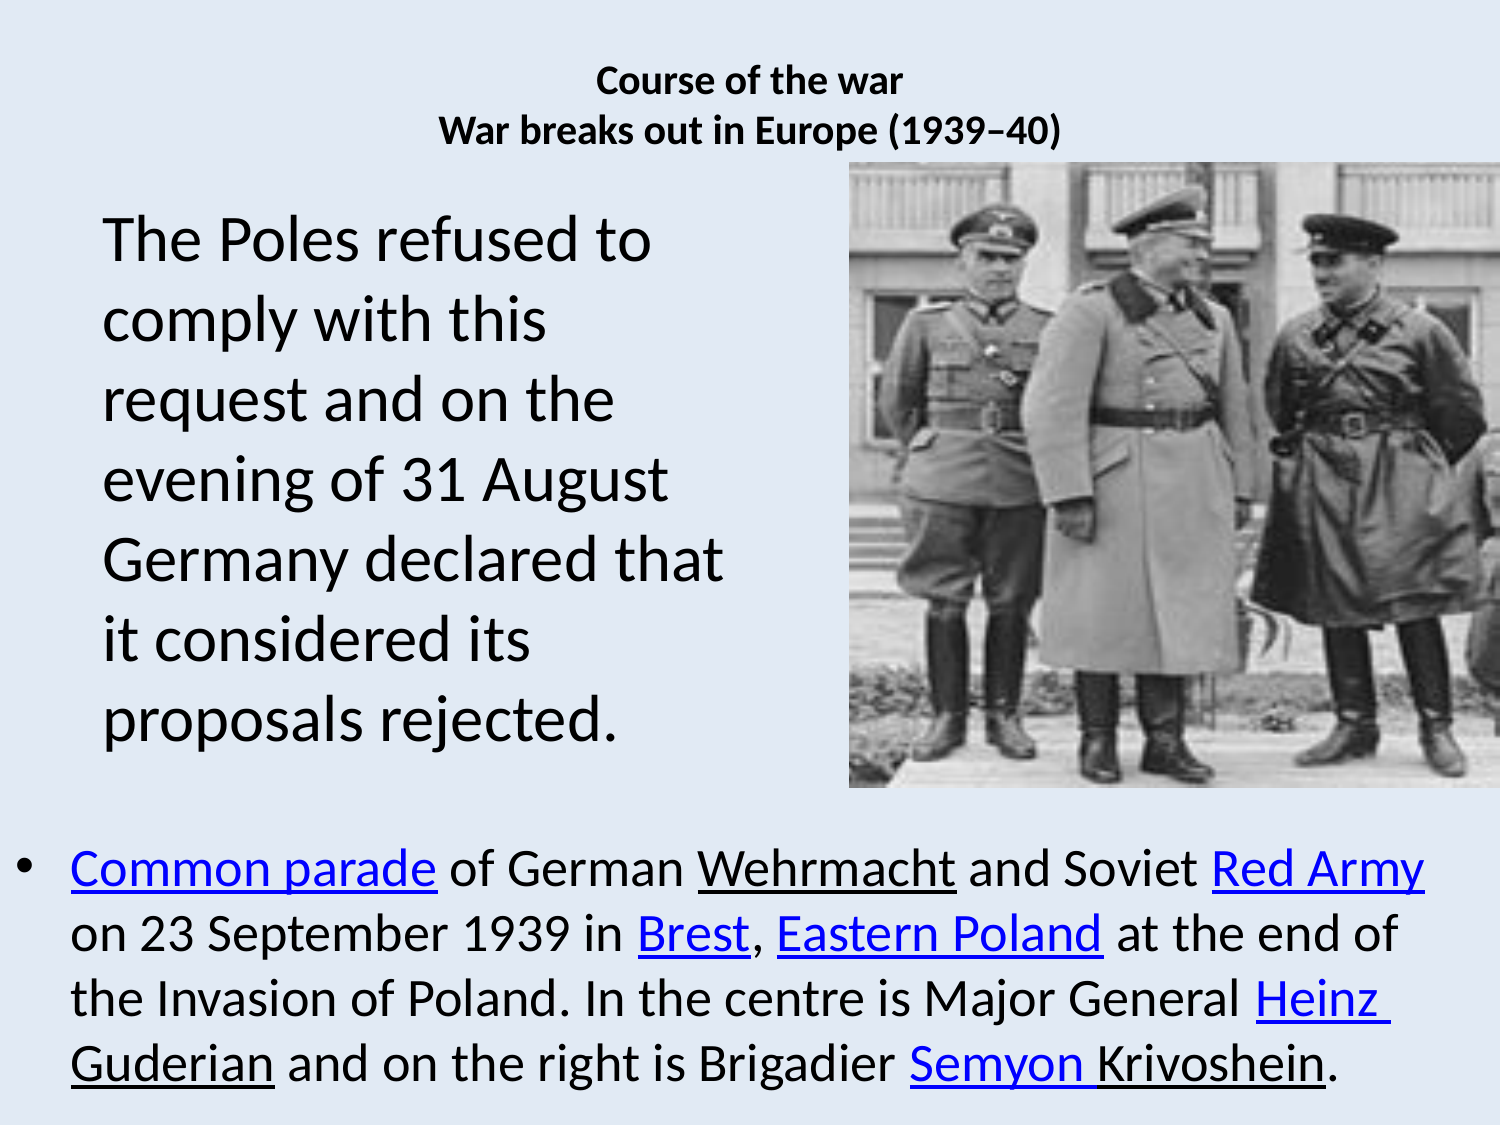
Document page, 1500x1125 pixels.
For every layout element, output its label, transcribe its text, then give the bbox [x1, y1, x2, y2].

title Course of the war War breaks out in Europe (1939–40) [75, 45, 1425, 233]
picture [849, 162, 1500, 788]
list Common parade of German Wehrmacht and Soviet Red Army on 23 September 1939 in Brest, Eastern Poland at the end of the Invasion of Poland. In the centre is Major General Heinz Guderian and on the right is Brigadier Semyon Krivoshein. [0, 825, 1450, 1125]
text_box The Poles refused to comply with this request and on the evening of 31 August Germany declared that it considered its proposals rejected. [87, 187, 750, 762]
